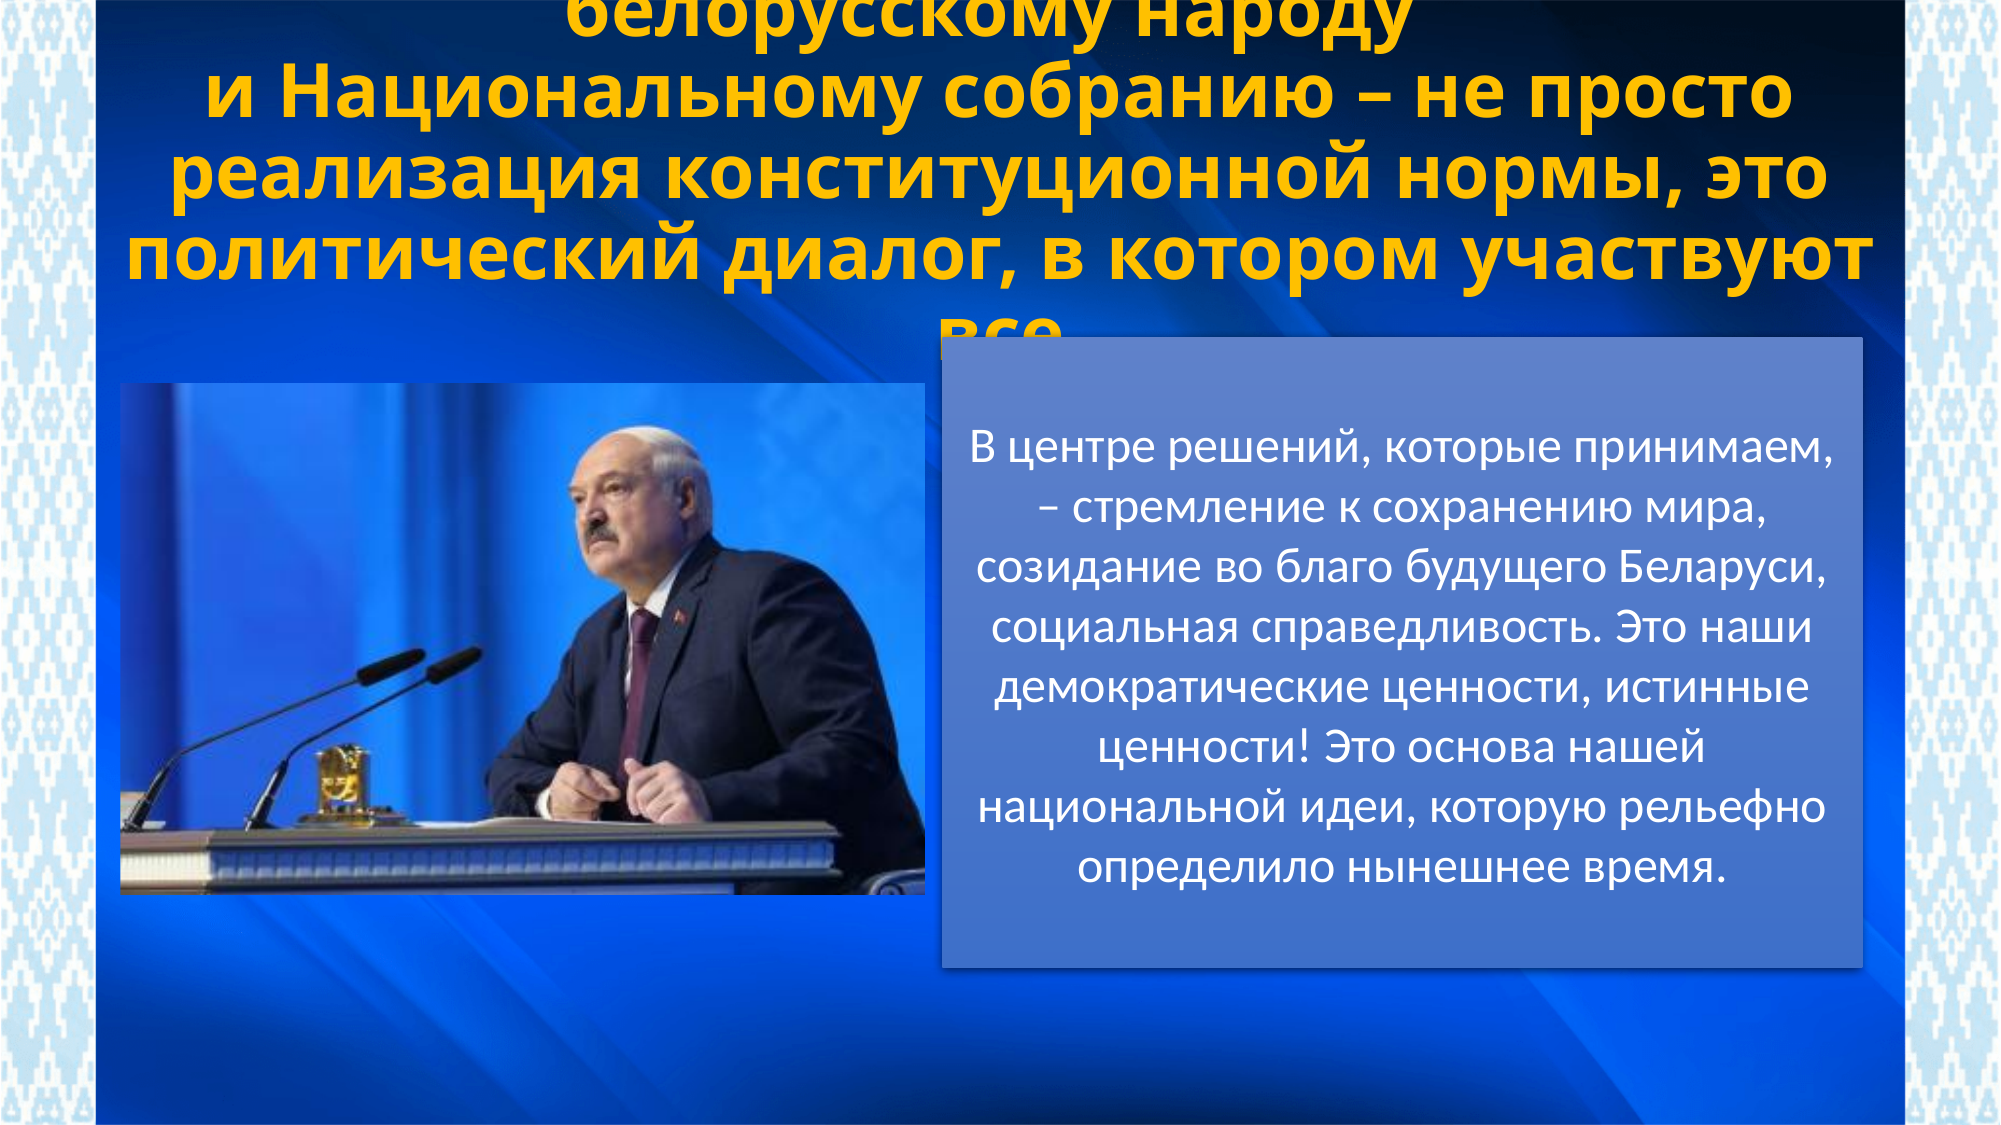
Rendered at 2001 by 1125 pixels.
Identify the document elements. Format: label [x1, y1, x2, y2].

list [0, 0, 2000, 1125]
picture [120, 337, 925, 895]
